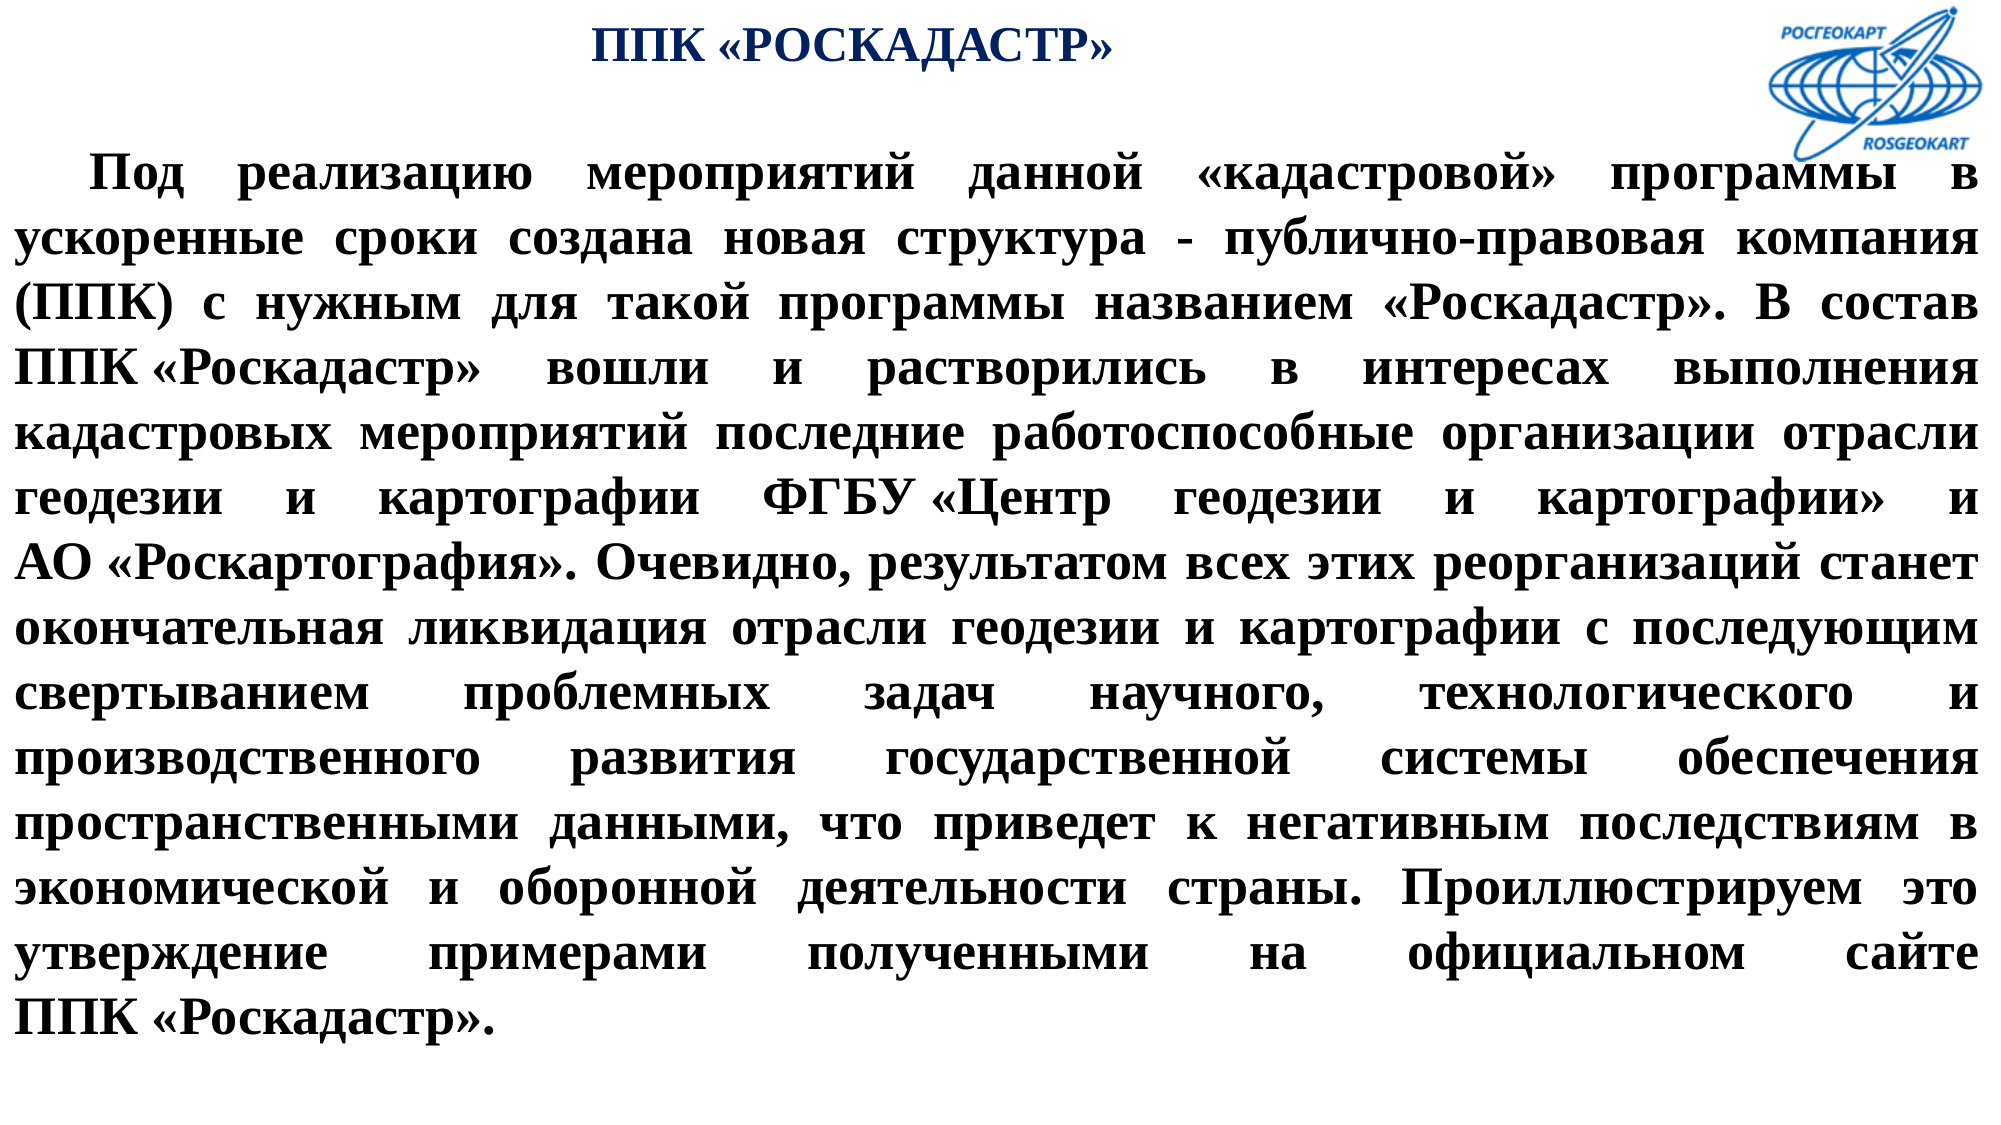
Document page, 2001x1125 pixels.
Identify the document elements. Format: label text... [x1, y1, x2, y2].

text_box Под реализацию мероприятий данной «кадастровой» программы в ускоренные сроки создана новая структура - публично-правовая компания (ППК) с нужным для такой программы названием «Роскадастр». В состав ППК «Роскадастр» вошли и растворились в интересах выполнения кадастровых мероприятий последние работоспособные организации отрасли геодезии и картографии ФГБУ «Центр геодезии и картографии» и АО «Роскартография». Очевидно, результатом всех этих реорганизаций станет окончательная ликвидация отрасли геодезии и картографии с последующим свертыванием проблемных задач научного, технологического и производственного развития государственной системы обеспечения пространственными данными, что приведет к негативным последствиям в экономической и оборонной деятельности страны. Проиллюстрируем это утверждение примерами полученными на официальном сайте ППК «Роскадастр». [0, 128, 1997, 1053]
picture [1757, 6, 1994, 162]
text_box ППК «РОСКАДАСТР» [0, 3, 1707, 79]
